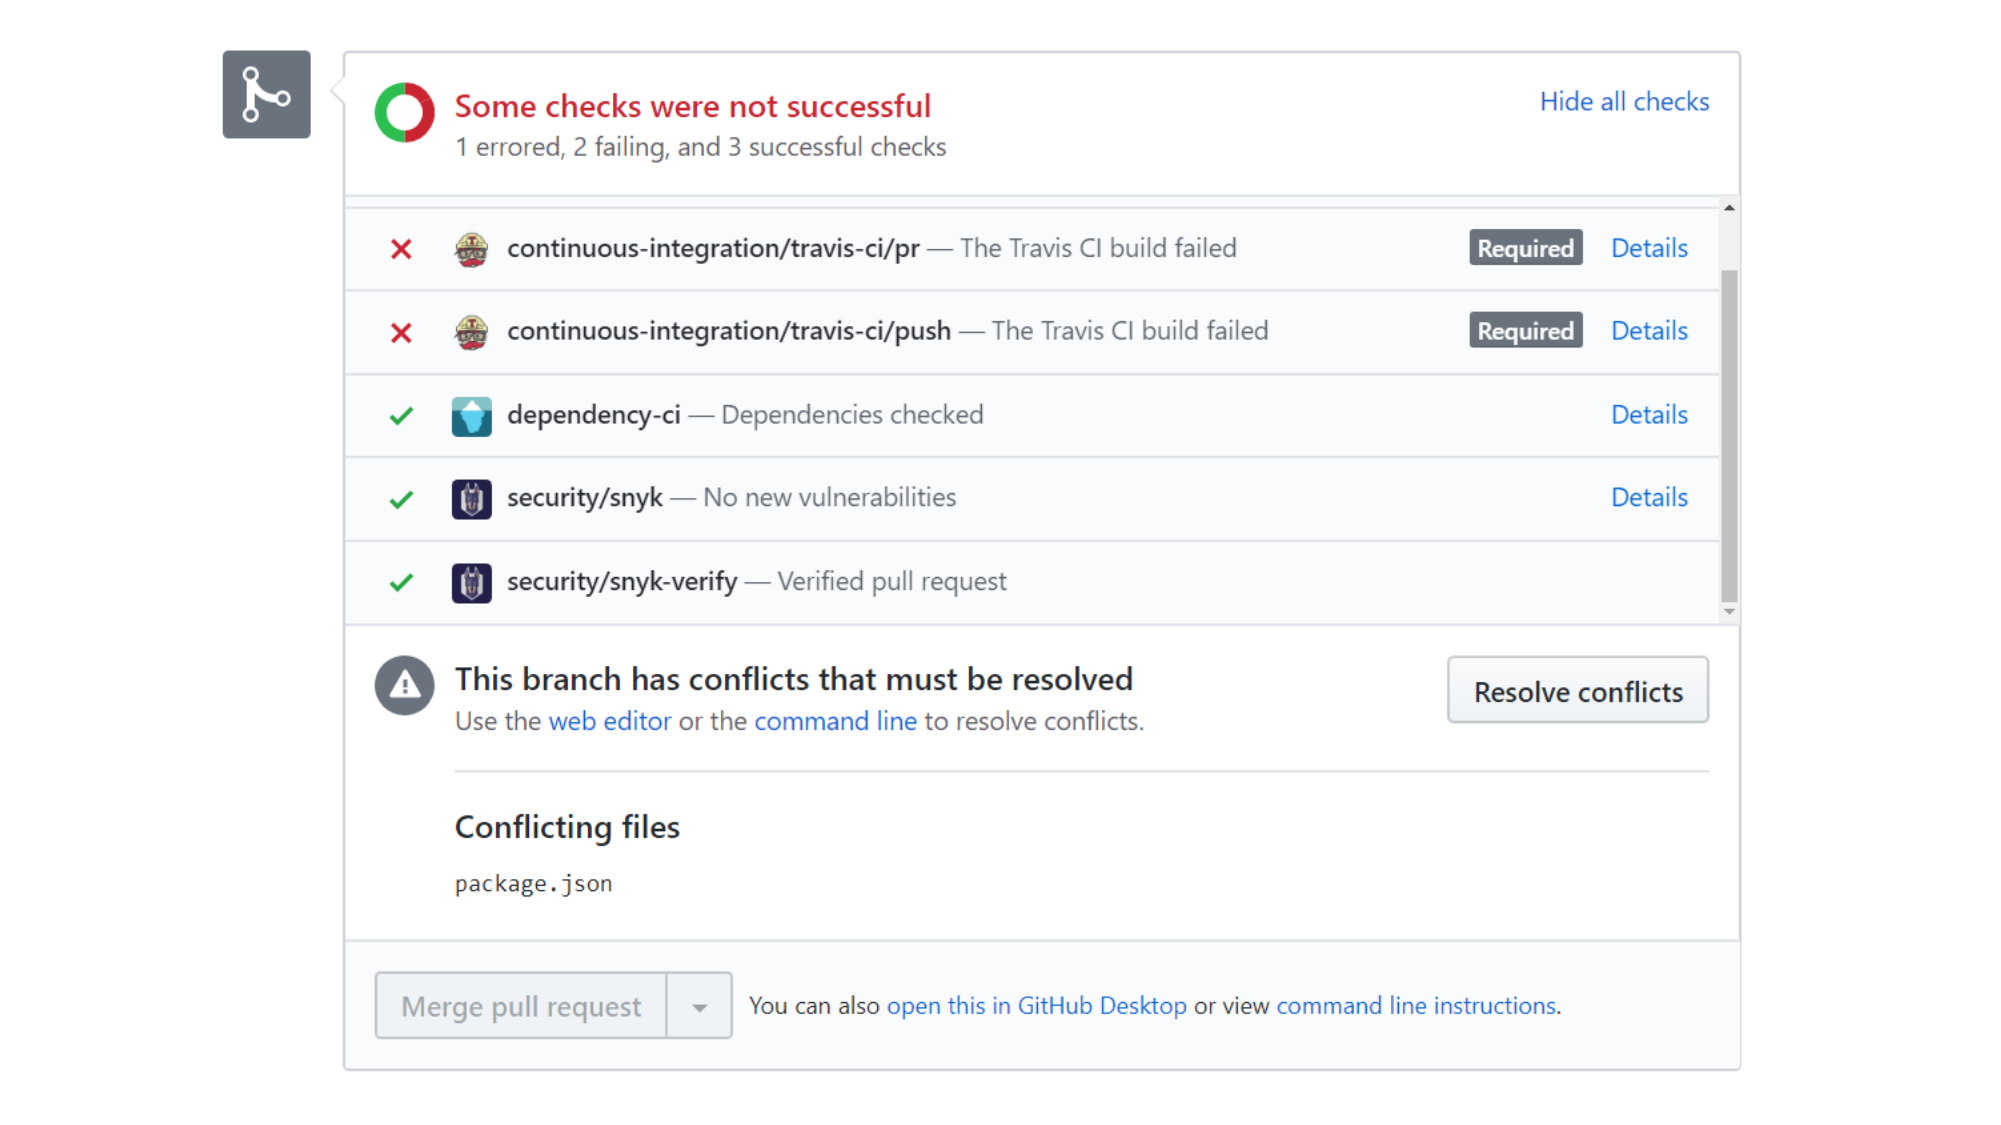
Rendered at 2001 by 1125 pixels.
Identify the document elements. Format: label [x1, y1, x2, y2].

picture [203, 36, 1759, 1086]
